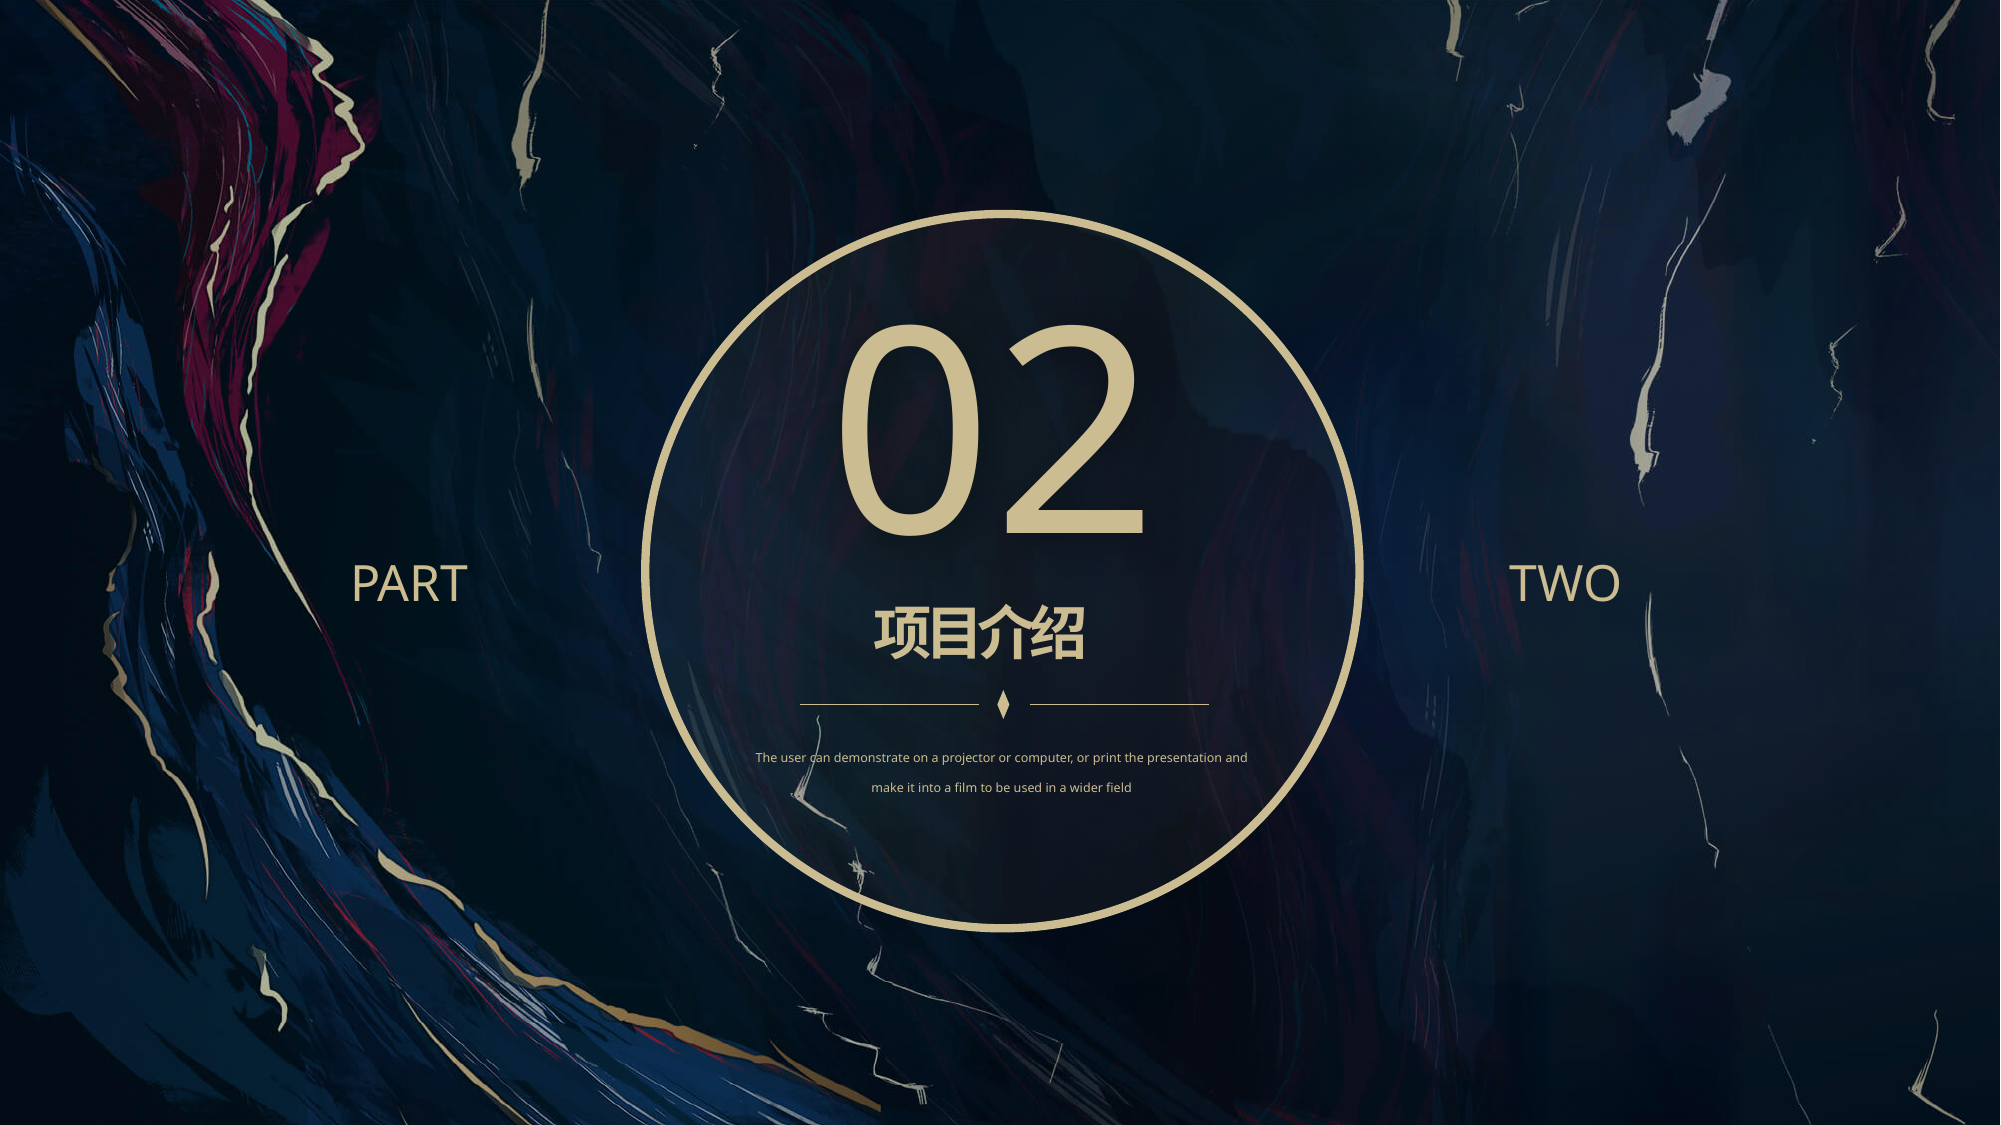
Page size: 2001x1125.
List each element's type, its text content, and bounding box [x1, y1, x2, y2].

text_box The user can demonstrate on a projector or computer, or print the presentation and make it into a film to be used in a wider field [729, 727, 1274, 803]
text_box [926, 212, 1078, 221]
text_box [0, 0, 2000, 1125]
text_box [800, 689, 1210, 720]
text_box PART [335, 543, 522, 619]
text_box 项目介绍 [859, 589, 1138, 674]
text_box 02 [813, 238, 1173, 599]
text_box [644, 275, 1361, 930]
text_box TWO [1494, 543, 1681, 619]
